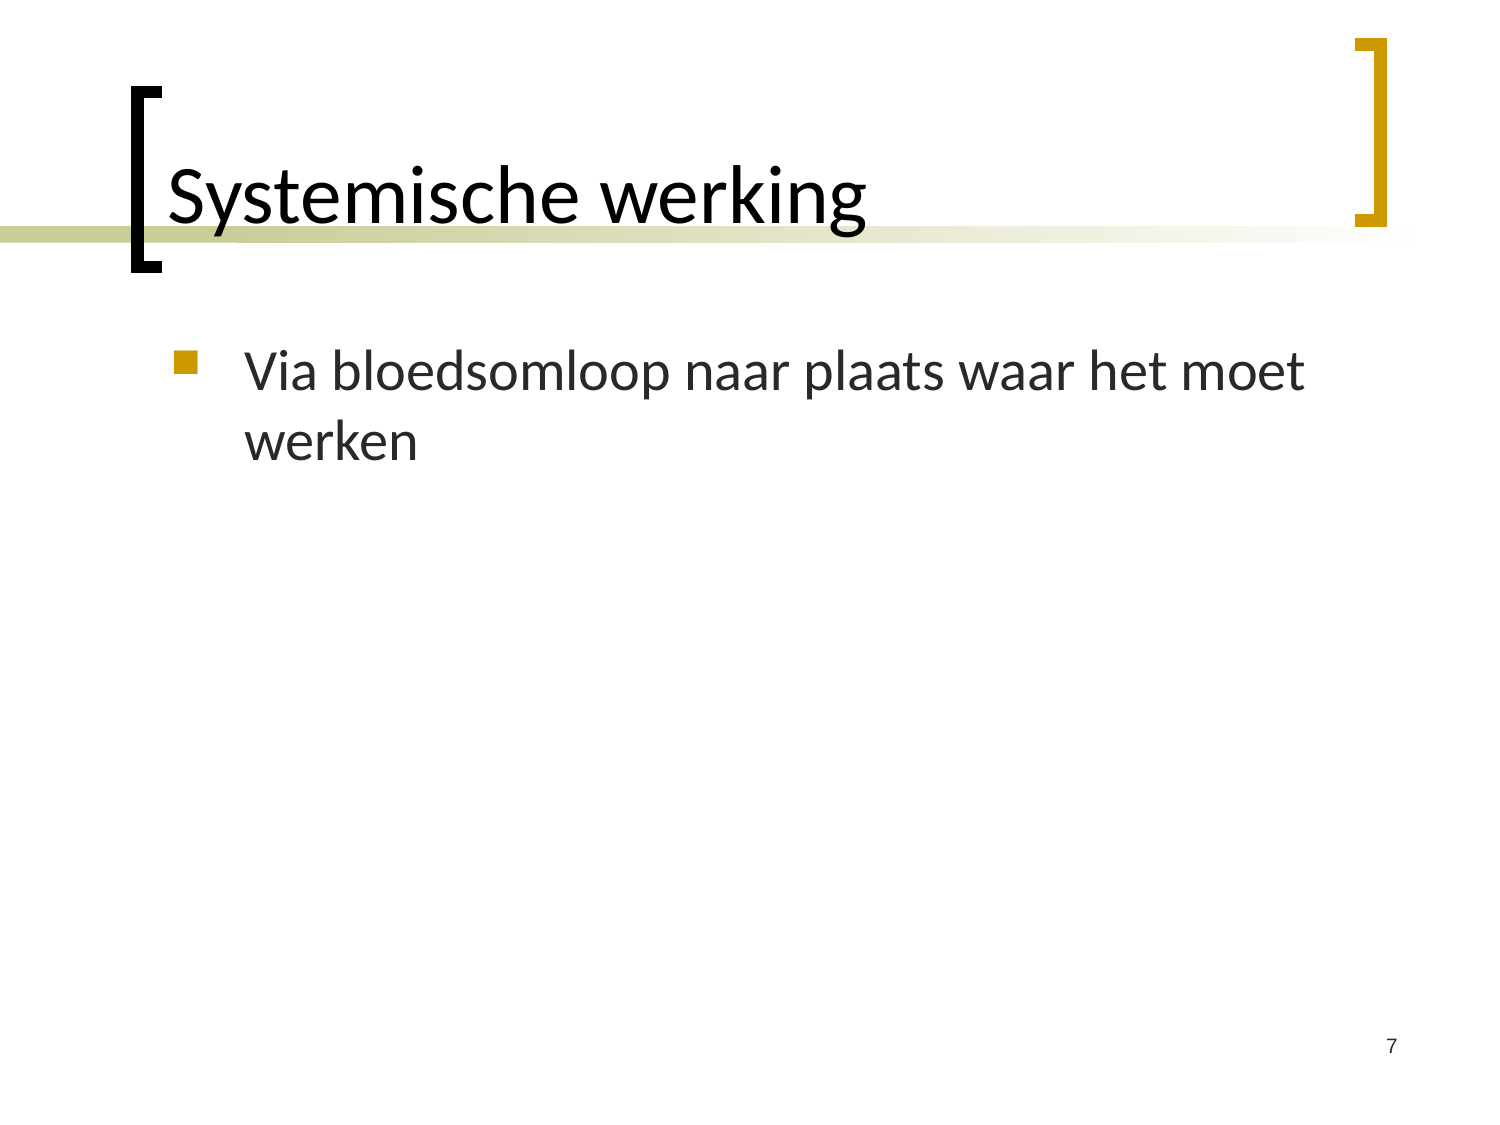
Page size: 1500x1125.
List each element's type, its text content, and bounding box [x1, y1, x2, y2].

title Systemische werking [152, 15, 1328, 248]
slide_number 7 [1099, 1024, 1413, 1101]
list Via bloedsomloop naar plaats waar het moet werken [155, 324, 1413, 1000]
